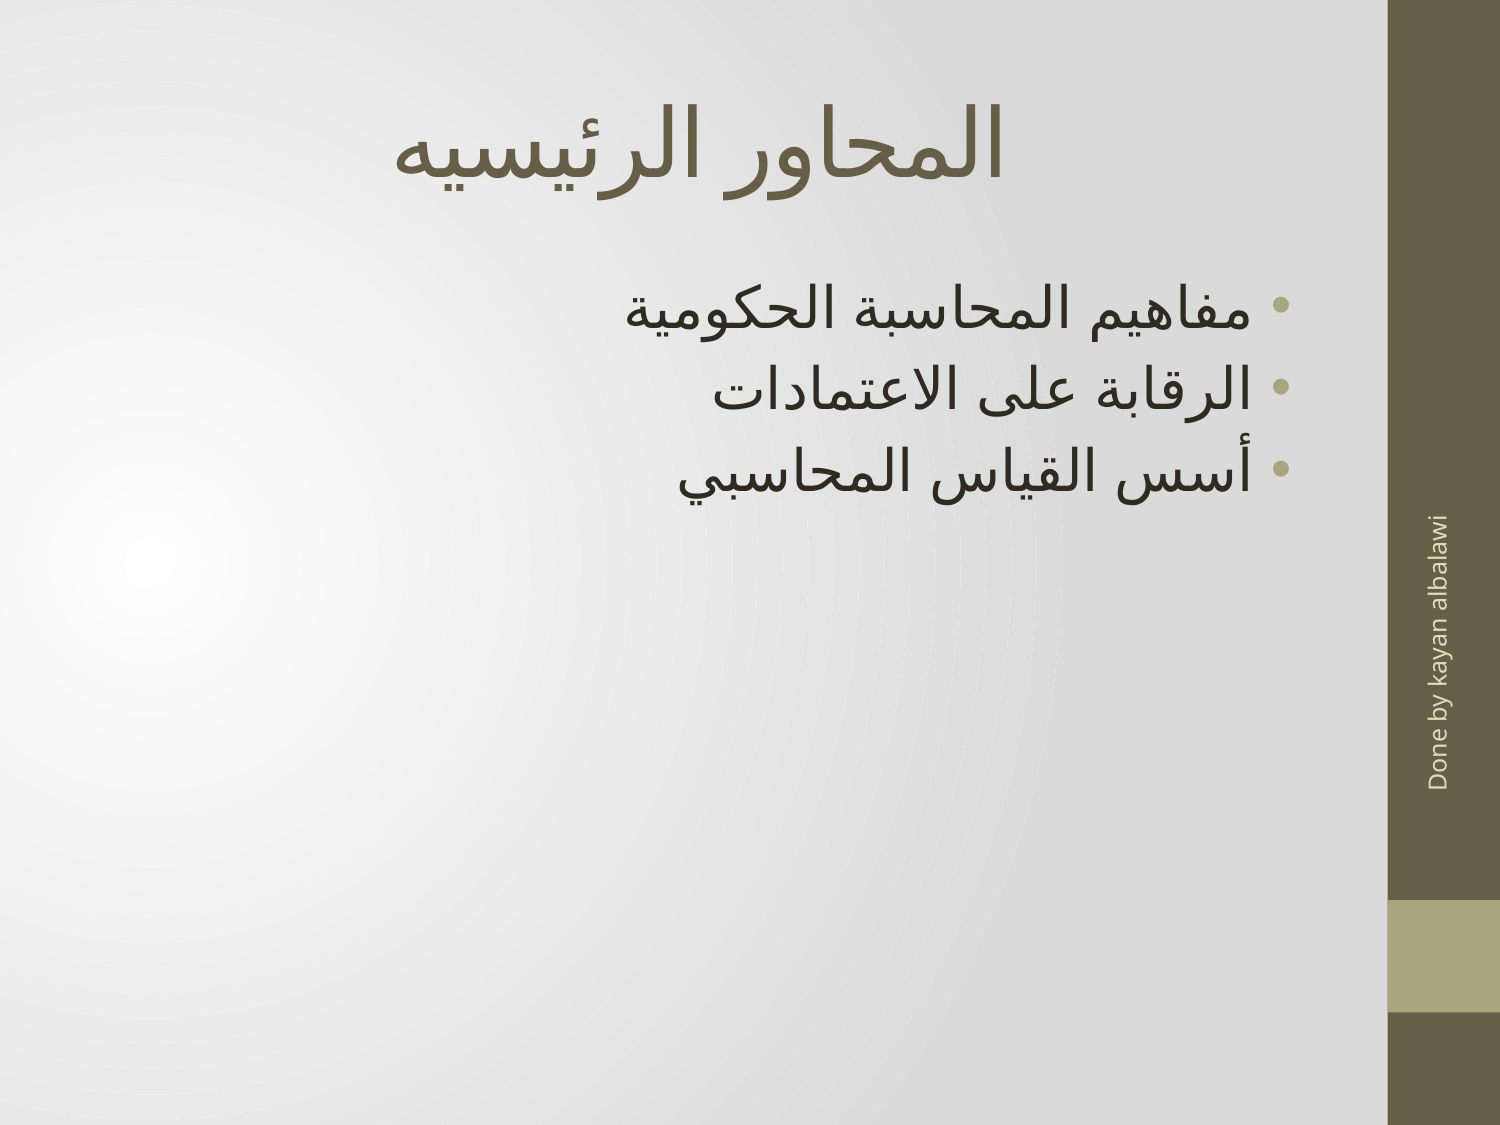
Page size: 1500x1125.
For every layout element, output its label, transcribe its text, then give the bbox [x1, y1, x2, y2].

list مفاهيم المحاسبة الحكومية الرقابة على الاعتمادات أسس القياس المحاسبي [75, 262, 1325, 1050]
title المحاور الرئيسيه [75, 45, 1325, 233]
footer Done by kayan albalawi [1408, 500, 1469, 889]
